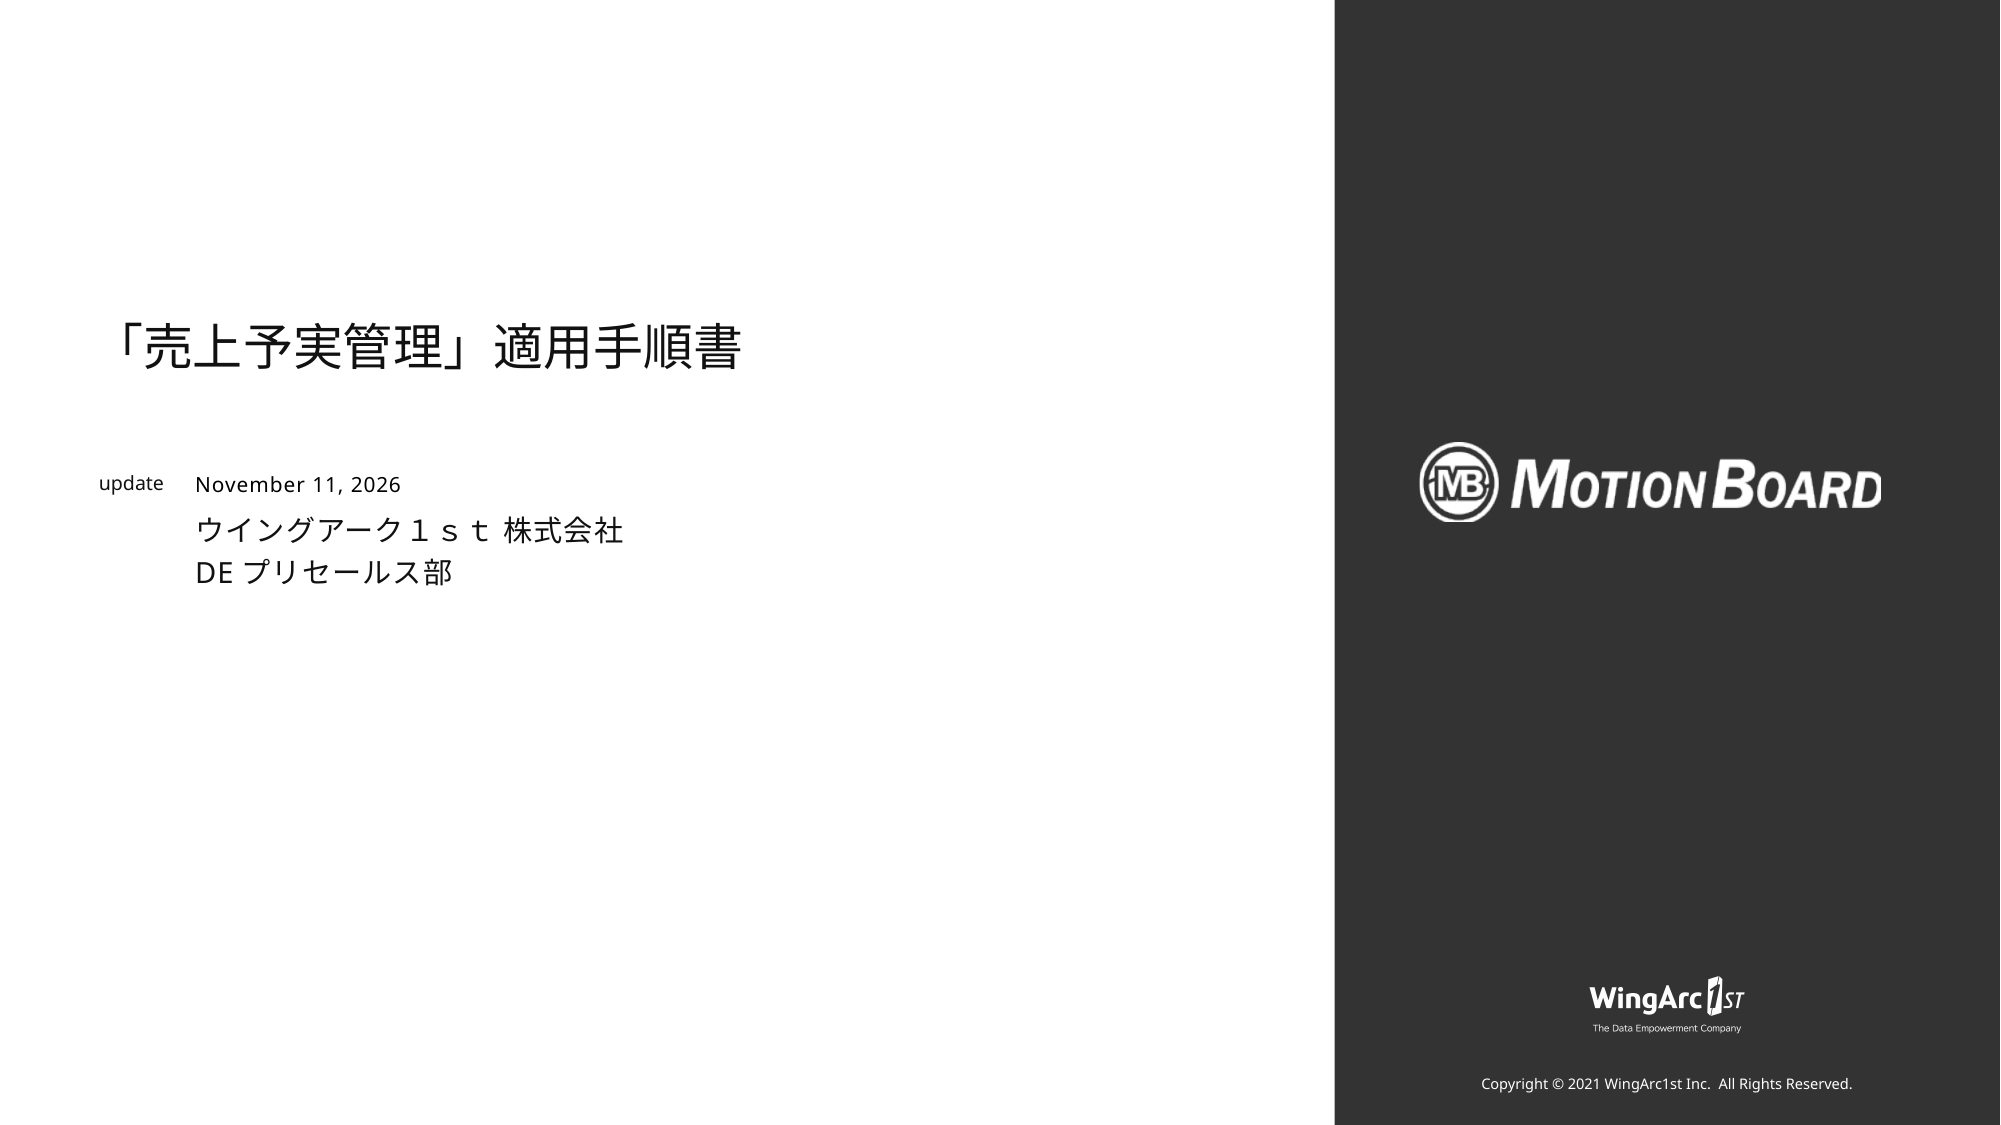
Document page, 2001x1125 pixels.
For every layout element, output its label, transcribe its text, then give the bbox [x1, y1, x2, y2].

picture [1578, 964, 1756, 1043]
text_box 「売上予実管理」適用手順書 [78, 307, 759, 383]
footer Copyright © 2021 WingArc1st Inc. All Rights Reserved. [1442, 1065, 1893, 1103]
list ウイングアーク１ｓｔ 株式会社 DEプリセールス部 [195, 505, 732, 552]
list July 23, 2025 [195, 459, 732, 505]
